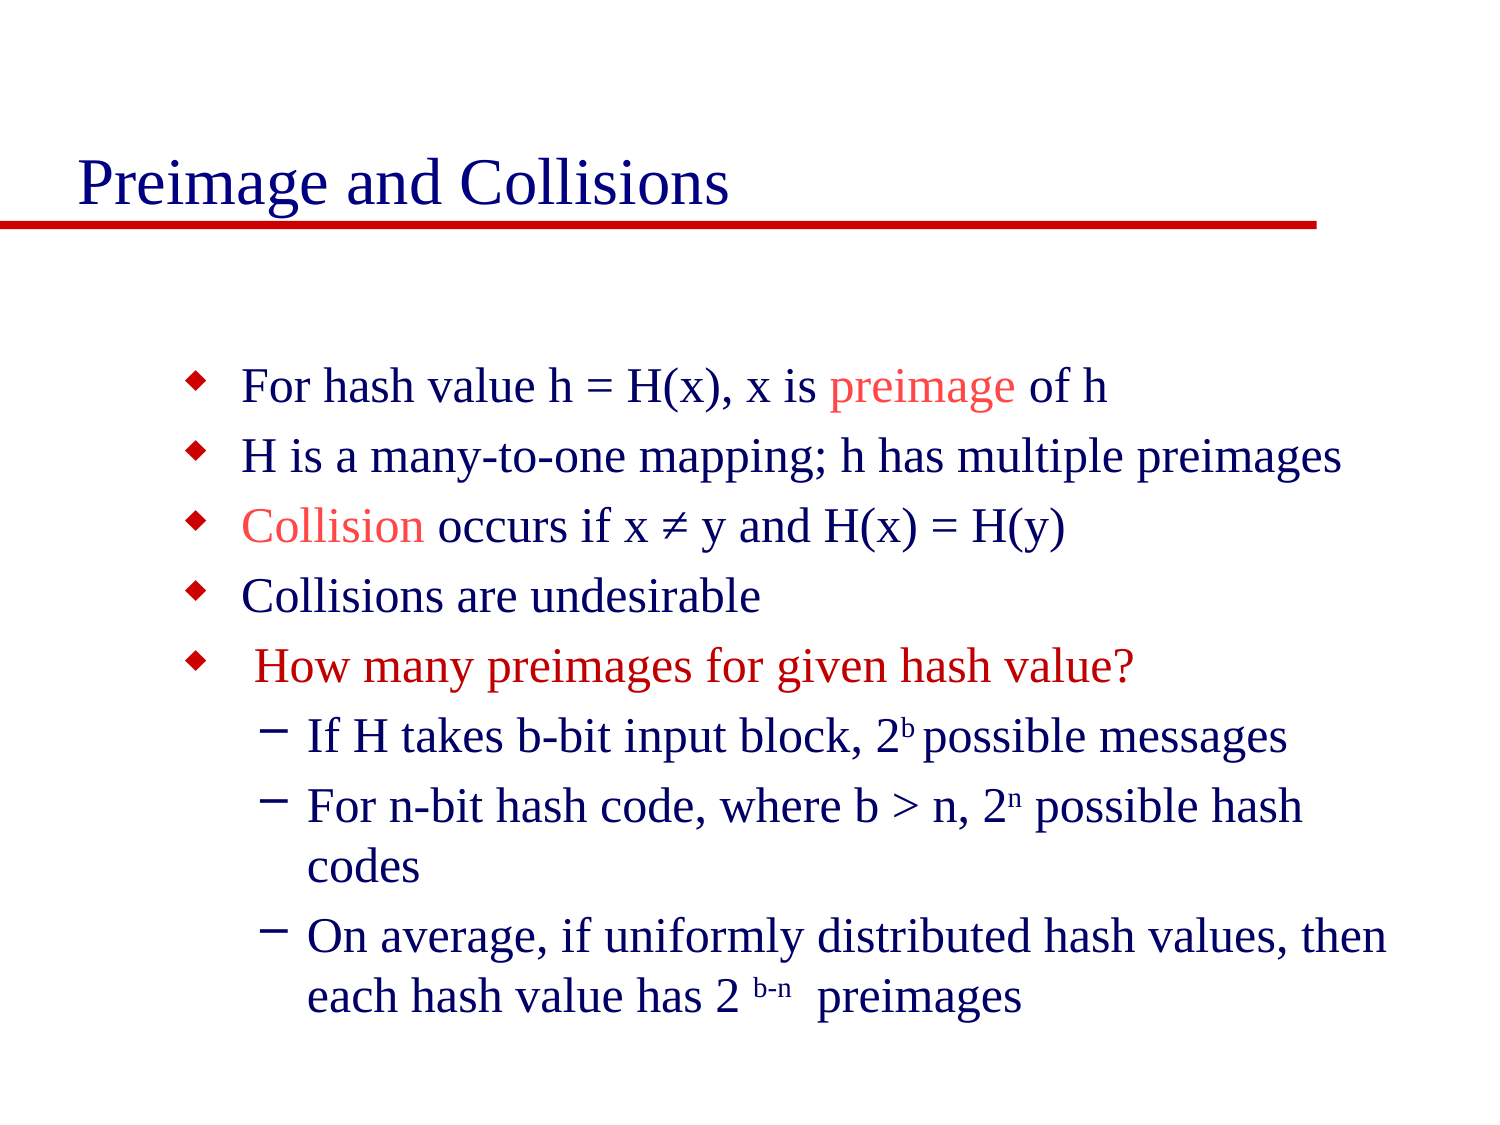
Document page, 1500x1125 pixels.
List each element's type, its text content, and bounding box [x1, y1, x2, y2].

title Preimage and Collisions [62, 43, 1338, 226]
list For hash value h = H(x), x is preimage of h H is a many-to-one mapping; h has multiple preimages Collision occurs if x ≠ y and H(x) = H(y) Collisions are undesirable How many preimages for given hash value? If H takes b-bit input block, 2b possible messages For n-bit hash code, where b > n, 2n possible hash codes On average, if uniformly distributed hash values, then each hash value has 2 b-n preimages [169, 274, 1438, 951]
